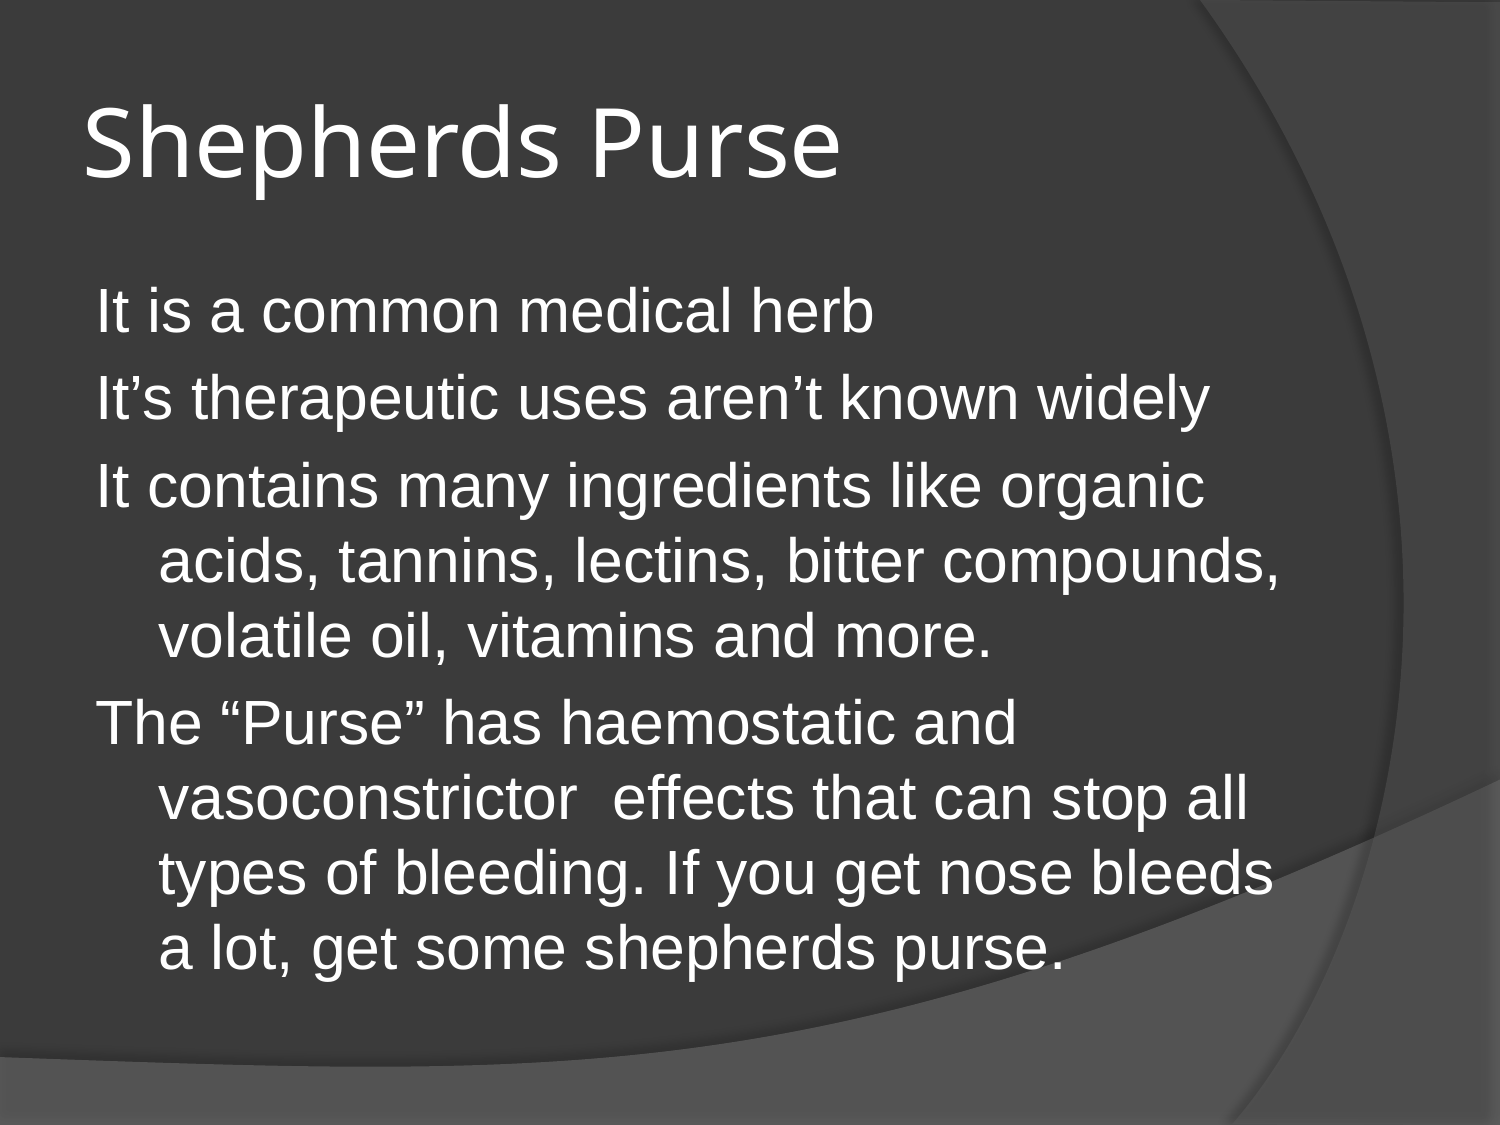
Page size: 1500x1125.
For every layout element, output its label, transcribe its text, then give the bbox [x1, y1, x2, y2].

title Shepherds Purse [75, 45, 1300, 233]
list It is a common medical herb It’s therapeutic uses aren’t known widely It contains many ingredients like organic acids, tannins, lectins, bitter compounds, volatile oil, vitamins and more. The “Purse” has haemostatic and vasoconstrictor effects that can stop all types of bleeding. If you get nose bleeds a lot, get some shepherds purse. [75, 262, 1300, 1005]
